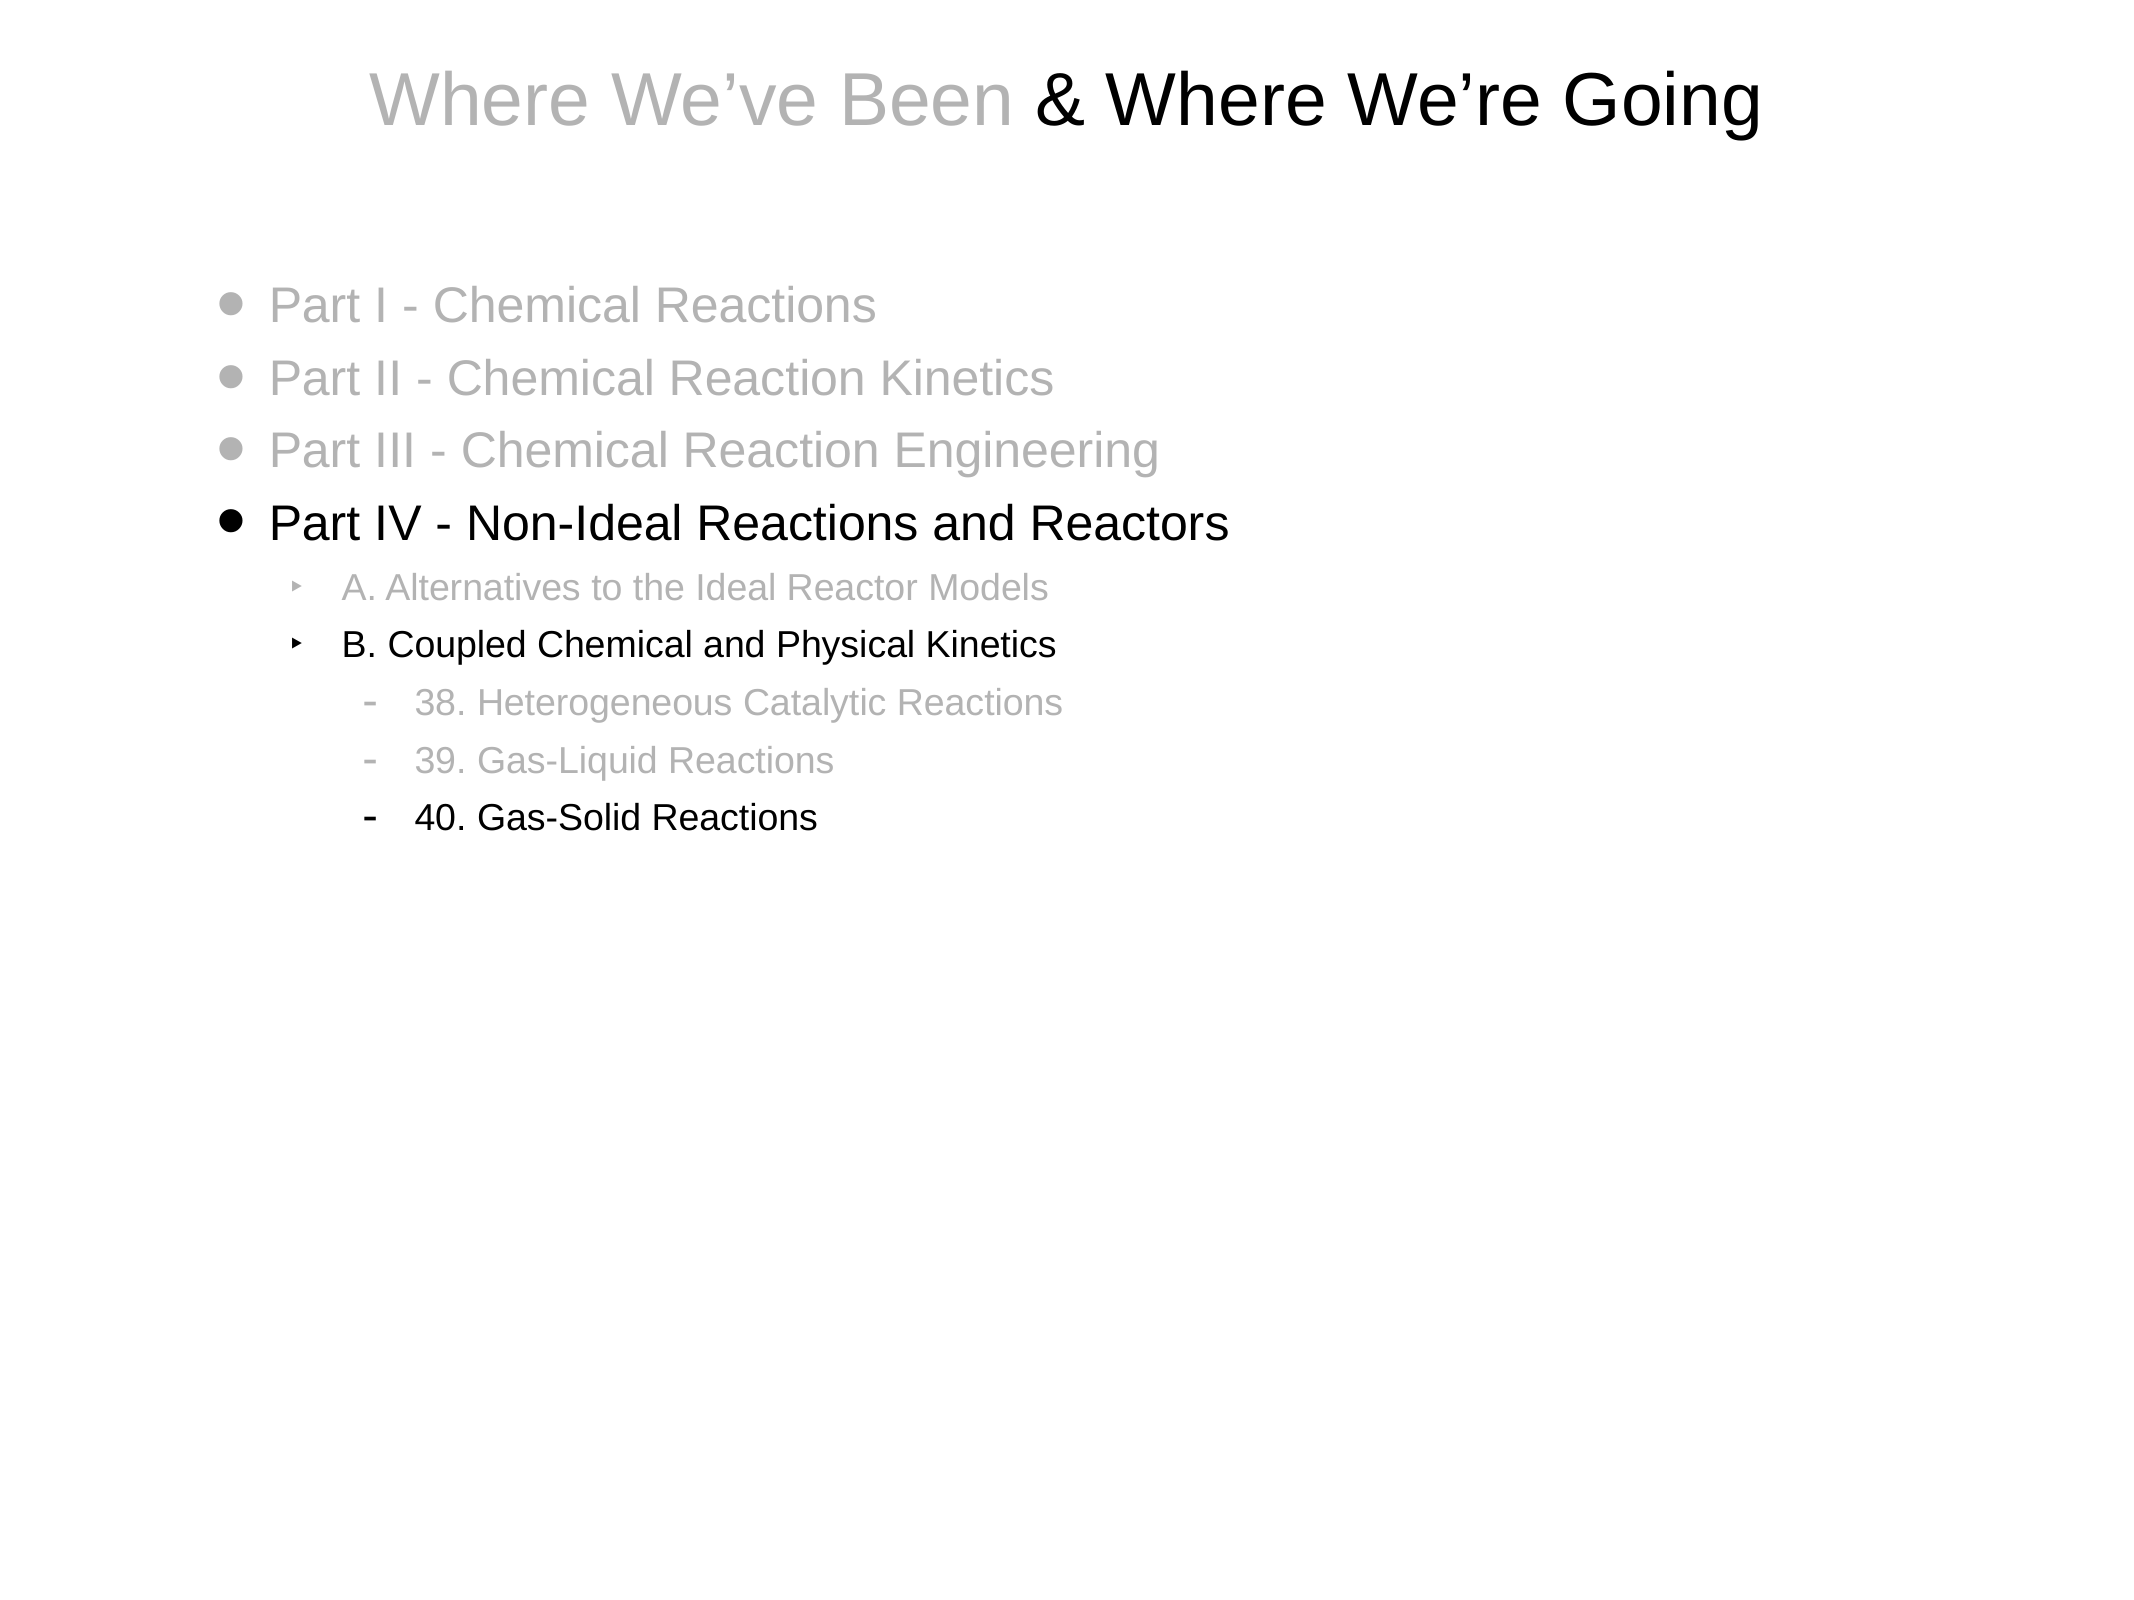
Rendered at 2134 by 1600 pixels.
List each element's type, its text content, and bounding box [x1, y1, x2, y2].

title Where We’ve Been & Where We’re Going [208, 41, 1925, 250]
list Part I - Chemical Reactions Part II - Chemical Reaction Kinetics Part III - Chemical Reaction Engineering Part IV - Non-Ideal Reactions and Reactors A. Alternatives to the Ideal Reactor Models B. Coupled Chemical and Physical Kinetics 38. Heterogeneous Catalytic Reactions 39. Gas-Liquid Reactions 40. Gas-Solid Reactions [208, 264, 1925, 1463]
